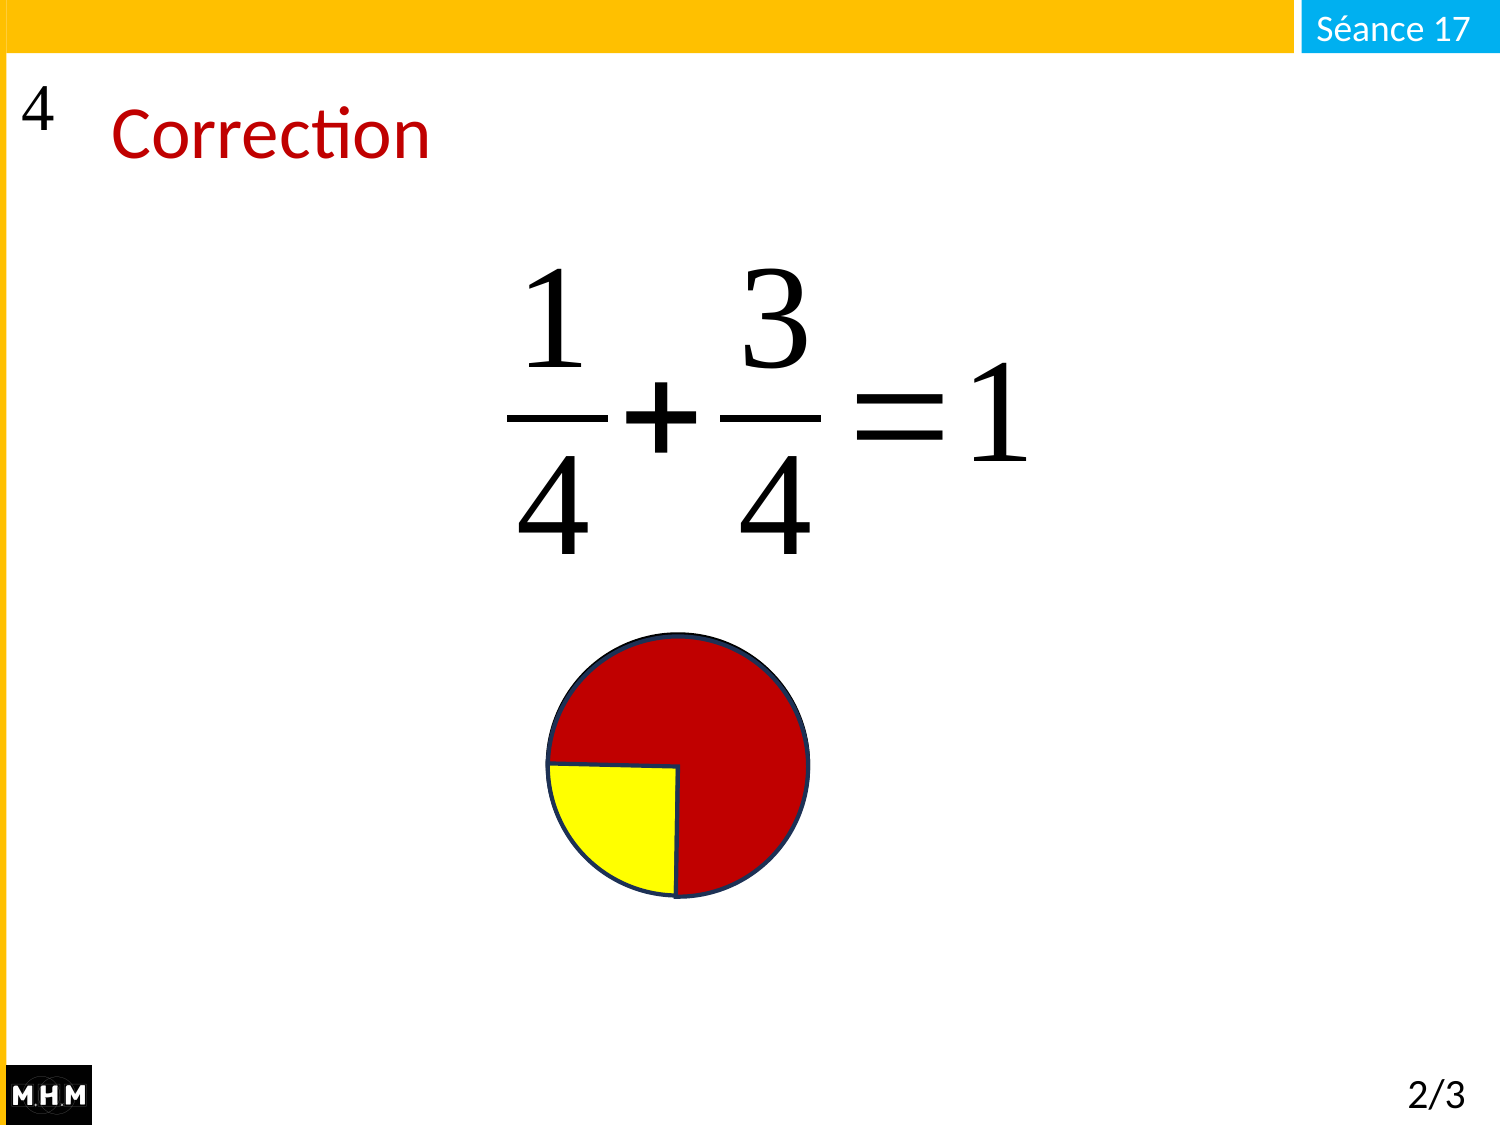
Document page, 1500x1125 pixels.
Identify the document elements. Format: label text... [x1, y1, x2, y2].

picture [6, 1065, 92, 1125]
list 2/3 [1373, 1064, 1500, 1125]
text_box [547, 634, 809, 896]
title Correction [96, 60, 1391, 208]
